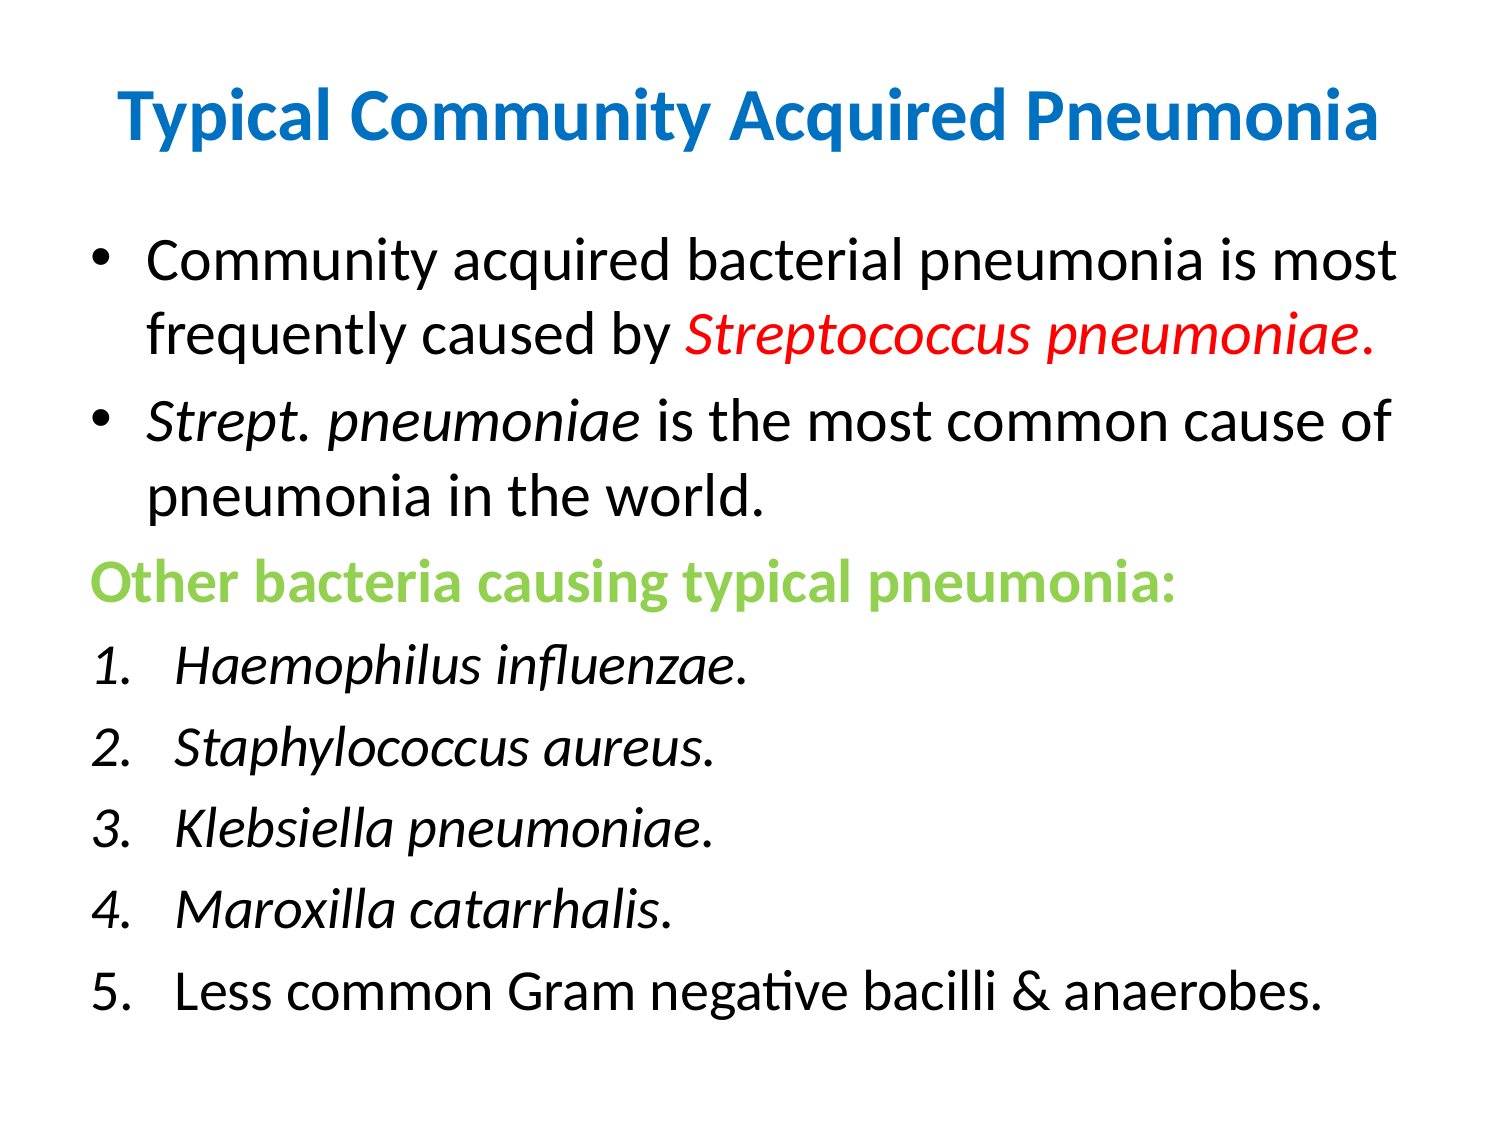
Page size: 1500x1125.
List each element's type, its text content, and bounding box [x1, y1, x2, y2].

list Community acquired bacterial pneumonia is most frequently caused by Streptococcus pneumoniae. Strept. pneumoniae is the most common cause of pneumonia in the world. Other bacteria causing typical pneumonia: Haemophilus influenzae. Staphylococcus aureus. Klebsiella pneumoniae. Maroxilla catarrhalis. Less common Gram negative bacilli & anaerobes. [75, 210, 1425, 1067]
title Typical Community Acquired Pneumonia [75, 45, 1425, 176]
